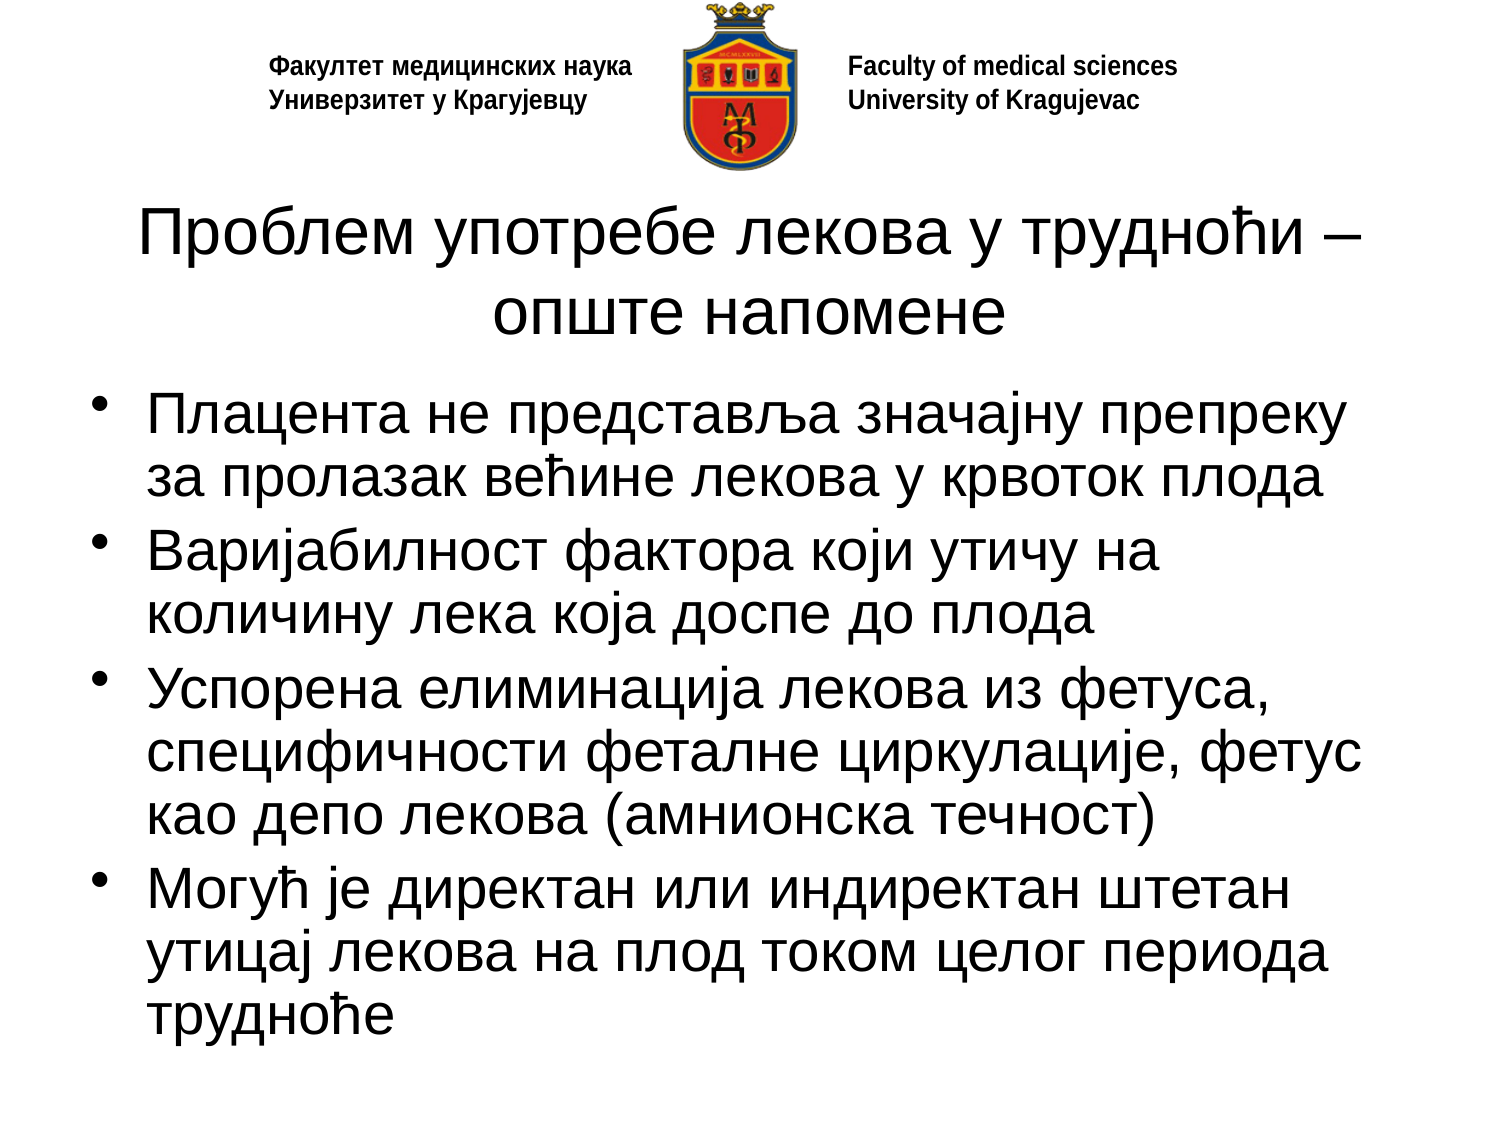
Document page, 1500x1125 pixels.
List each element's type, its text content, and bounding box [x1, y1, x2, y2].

list Плацента не представља значајну препреку за пролазак већине лекова у крвоток плода Варијабилност фактора који утичу на количину лека која доспе до плода Успорена елиминација лекова из фетуса, специфичности феталне циркулације, фетус као депо лекова (амнионска течност) Могућ је директан или индиректан штетан утицај лекова на плод током целог периода трудноће [74, 374, 1426, 1125]
title Проблем употребе лекова у трудноћи – опште напомене [74, 173, 1426, 362]
